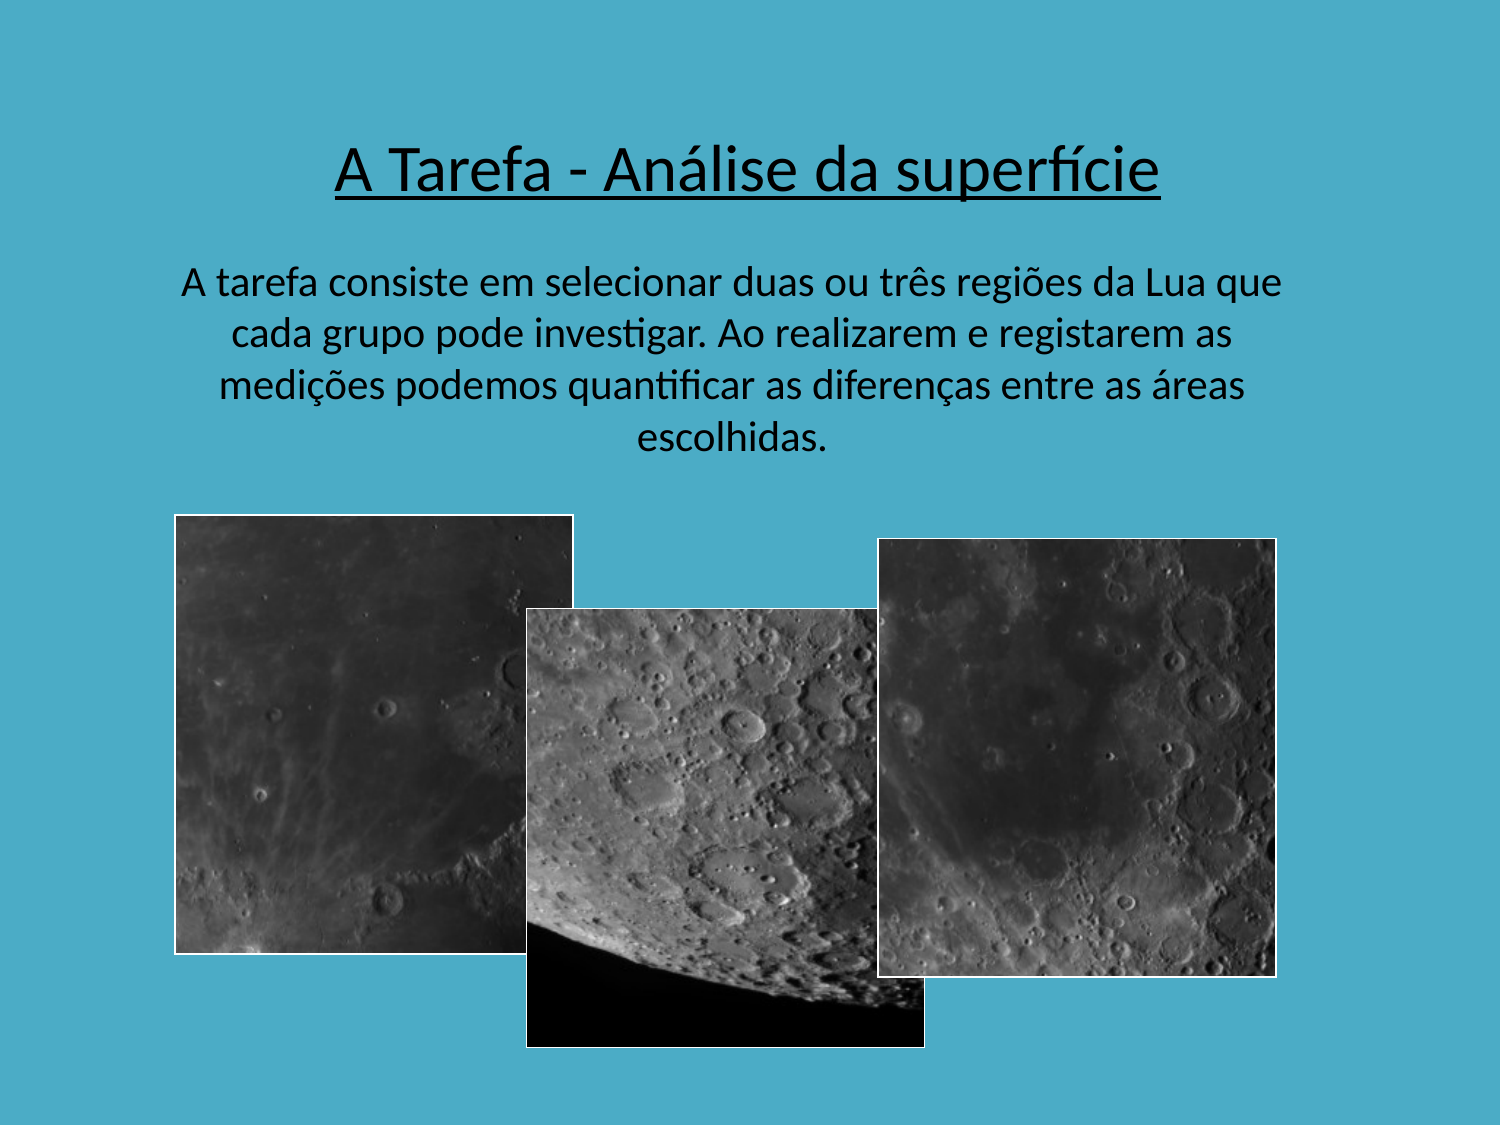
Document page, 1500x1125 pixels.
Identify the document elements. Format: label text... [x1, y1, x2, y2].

subtitle A Tarefa - Análise da superfície [222, 116, 1273, 230]
picture [175, 515, 1276, 1048]
text_box A tarefa consiste em selecionar duas ou três regiões da Lua que cada grupo pode investigar. Ao realizarem e registarem as medições podemos quantificar as diferenças entre as áreas escolhidas. [128, 246, 1336, 469]
